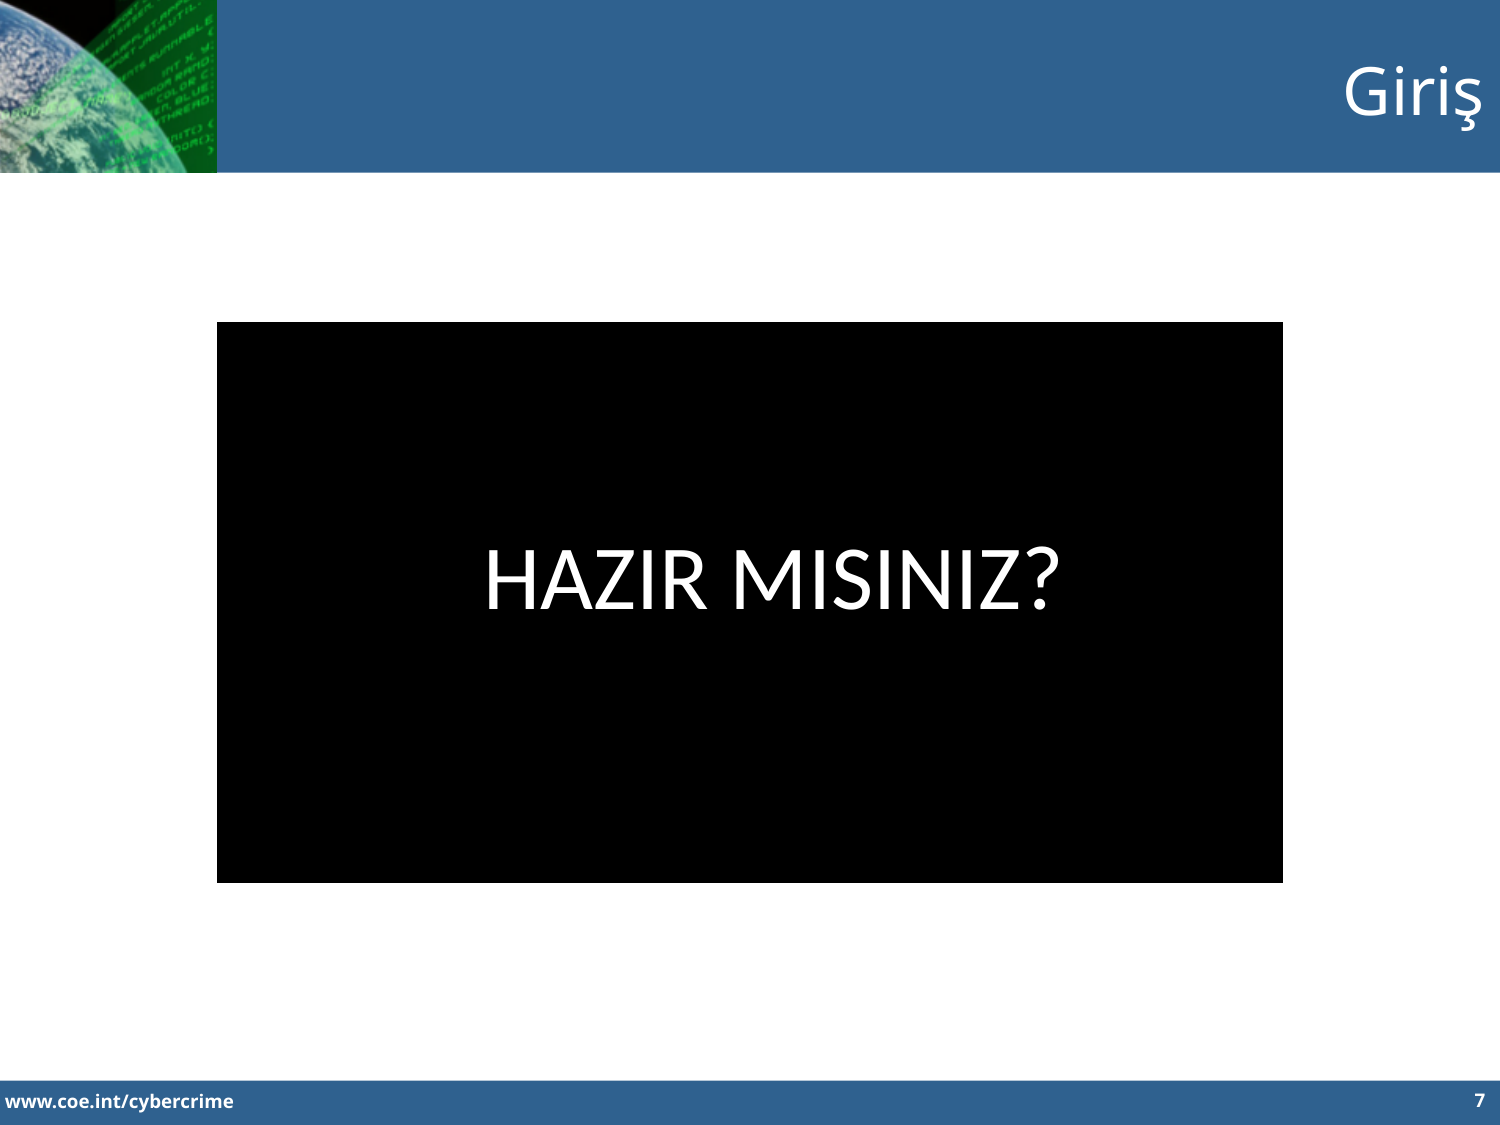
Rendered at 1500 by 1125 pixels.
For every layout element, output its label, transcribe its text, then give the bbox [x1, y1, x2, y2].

picture [217, 322, 1283, 884]
text_box Giriş [295, 12, 1500, 165]
slide_number 7 [1149, 1081, 1500, 1125]
picture [0, 1, 217, 173]
